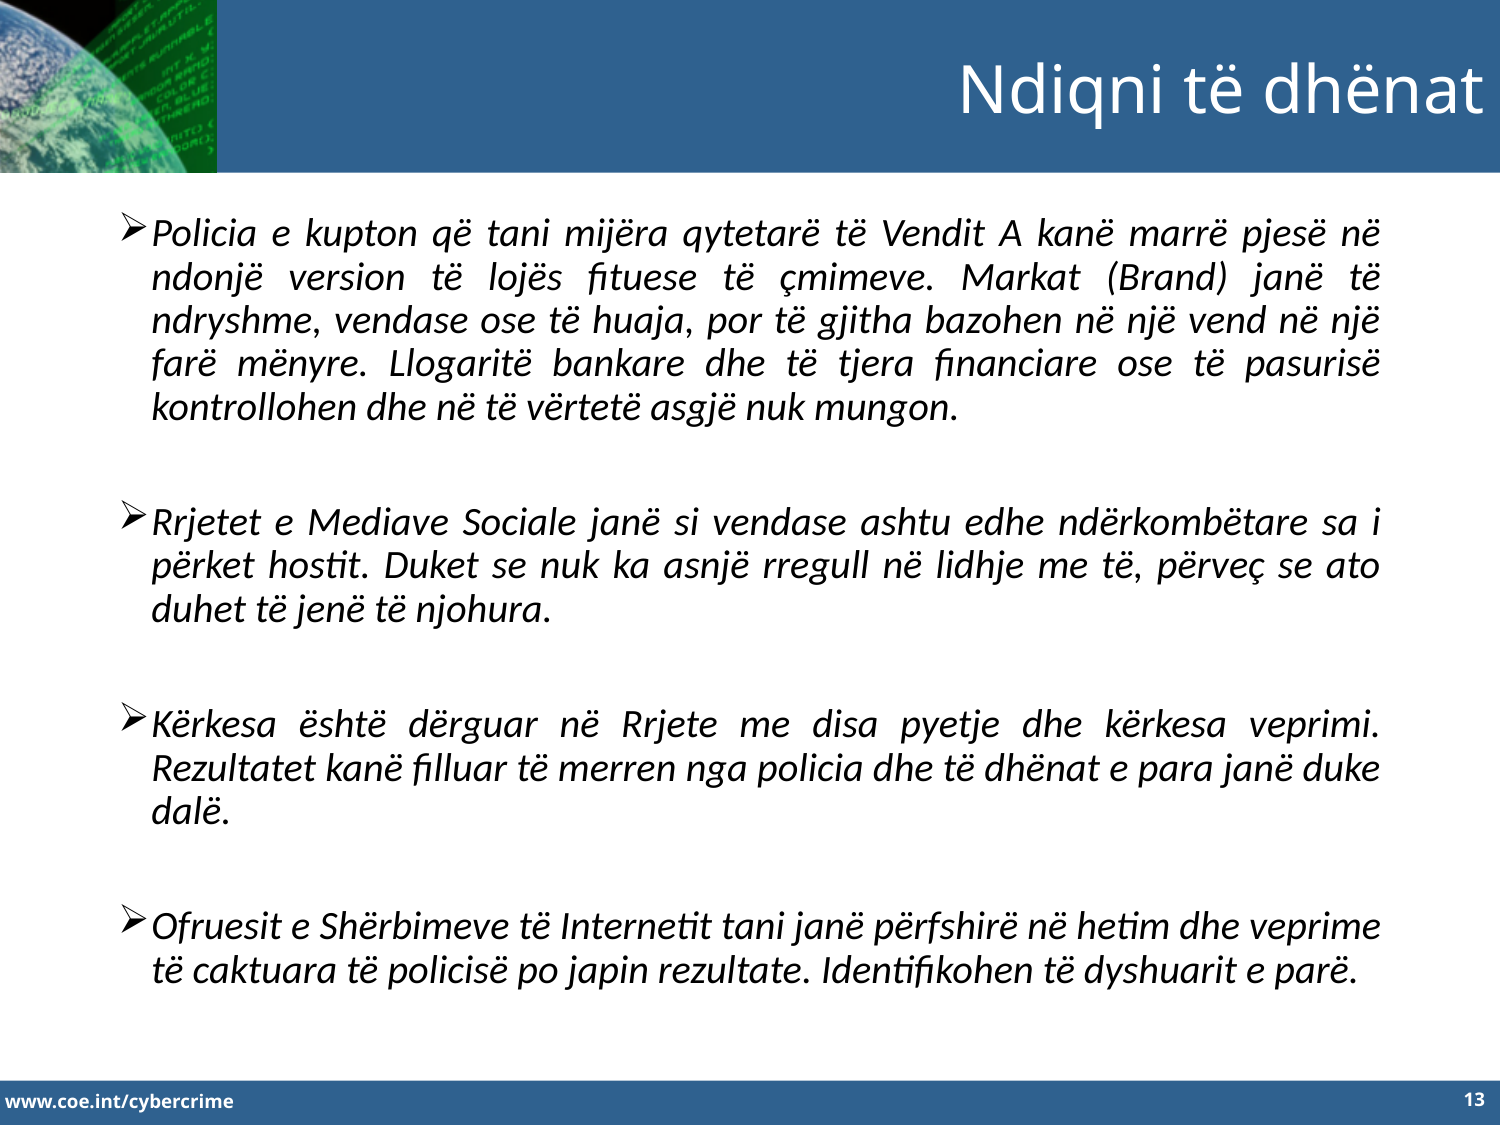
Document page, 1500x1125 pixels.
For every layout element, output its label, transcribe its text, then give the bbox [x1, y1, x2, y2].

slide_number 13 [1162, 1080, 1500, 1125]
text_box Ndiqni të dhënat [373, 10, 1500, 163]
list Policia e kupton që tani mijëra qytetarë të Vendit A kanë marrë pjesë në ndonjë version të lojës fituese të çmimeve. Markat (Brand) janë të ndryshme, vendase ose të huaja, por të gjitha bazohen në një vend në një farë mënyre. Llogaritë bankare dhe të tjera financiare ose të pasurisë kontrollohen dhe në të vërtetë asgjë nuk mungon. Rrjetet e Mediave Sociale janë si vendase ashtu edhe ndërkombëtare sa i përket hostit. Duket se nuk ka asnjë rregull në lidhje me të, përveç se ato duhet të jenë të njohura. Kërkesa është dërguar në Rrjete me disa pyetje dhe kërkesa veprimi. Rezultatet kanë filluar të merren nga policia dhe të dhënat e para janë duke dalë. Ofruesit e Shërbimeve të Internetit tani janë përfshirë në hetim dhe veprime të caktuara të policisë po japin rezultate. Identifikohen të dyshuarit e parë. [103, 204, 1397, 1050]
picture [0, 1, 217, 173]
